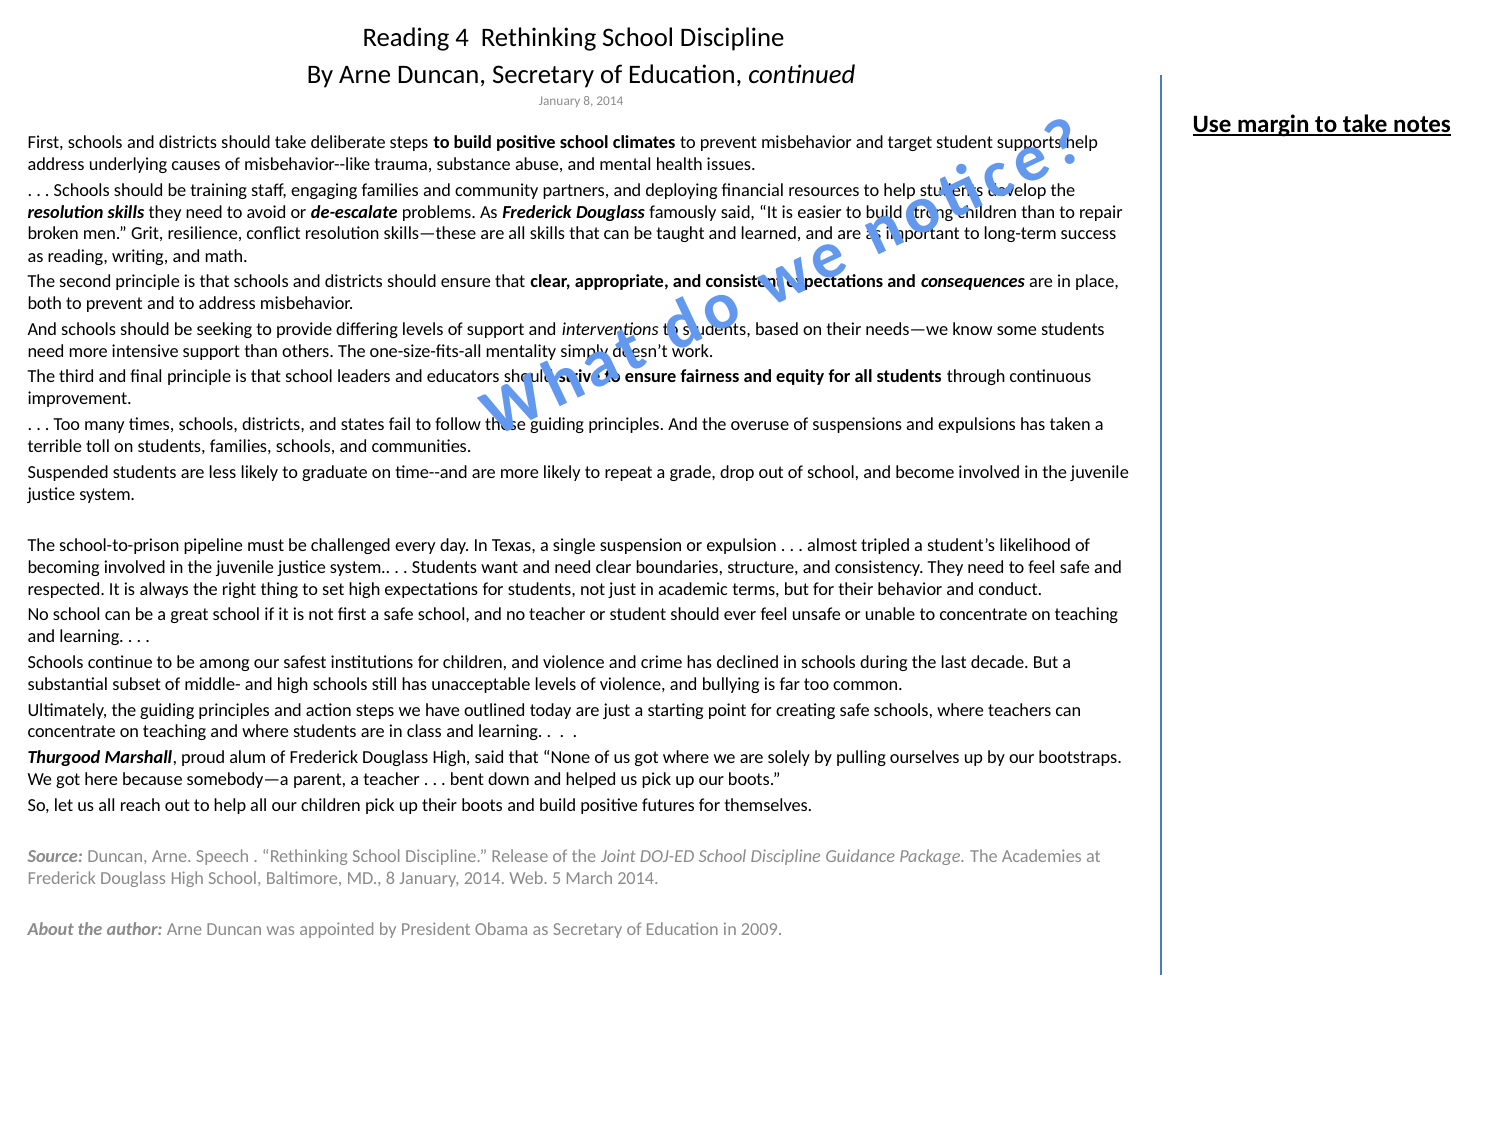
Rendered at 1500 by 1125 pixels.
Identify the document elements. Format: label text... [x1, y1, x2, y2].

text_box Use margin to take notes [1165, 99, 1482, 157]
text_box What do we notice? [450, 82, 1110, 463]
subtitle Reading 4 Rethinking School Discipline By Arne Duncan, Secretary of Education, continued January 8, 2014 First, schools and districts should take deliberate steps to build positive school climates to prevent misbehavior and target student supports help address underlying causes of misbehavior--like trauma, substance abuse, and mental health issues. . . . Schools should be training staff, engaging families and community partners, and deploying financial resources to help students develop the resolution skills they need to avoid or de-escalate problems. As Frederick Douglass famously said, “It is easier to build strong children than to repair broken men.” Grit, resilience, conflict resolution skills—these are all skills that can be taught and learned, and are as important to long-term success as reading, writing, and math. The second principle is that schools and districts should ensure that clear, appropriate, and consistent expectations and consequences are in place, both to prevent and to address misbehavior. And schools should be seeking to provide differing levels of support and interventions to students, based on their needs—we know some students need more intensive support than others. The one-size-fits-all mentality simply doesn’t work. The third and final principle is that school leaders and educators should strive to ensure fairness and equity for all students through continuous improvement. . . . Too many times, schools, districts, and states fail to follow these guiding principles. And the overuse of suspensions and expulsions has taken a terrible toll on students, families, schools, and communities. Suspended students are less likely to graduate on time--and are more likely to repeat a grade, drop out of school, and become involved in the juvenile justice system. The school-to-prison pipeline must be challenged every day. In Texas, a single suspension or expulsion . . . almost tripled a student’s likelihood of becoming involved in the juvenile justice system.. . . Students want and need clear boundaries, structure, and consistency. They need to feel safe and respected. It is always the right thing to set high expectations for students, not just in academic terms, but for their behavior and conduct. No school can be a great school if it is not first a safe school, and no teacher or student should ever feel unsafe or unable to concentrate on teaching and learning. . . . Schools continue to be among our safest institutions for children, and violence and crime has declined in schools during the last decade. But a substantial subset of middle- and high schools still has unacceptable levels of violence, and bullying is far too common. Ultimately, the guiding principles and action steps we have outlined today are just a starting point for creating safe schools, where teachers can concentrate on teaching and where students are in class and learning. . . . Thurgood Marshall, proud alum of Frederick Douglass High, said that “None of us got where we are solely by pulling ourselves up by our bootstraps. We got here because somebody—a parent, a teacher . . . bent down and helped us pick up our boots.” So, let us all reach out to help all our children pick up their boots and build positive futures for themselves. Source: Duncan, Arne. Speech . “Rethinking School Discipline.” Release of the Joint DOJ-ED School Discipline Guidance Package. The Academies at Frederick Douglass High School, Baltimore, MD., 8 January, 2014. Web. 5 March 2014. About the author: Arne Duncan was appointed by President Obama as Secretary of Education in 2009. [12, 12, 1150, 1013]
